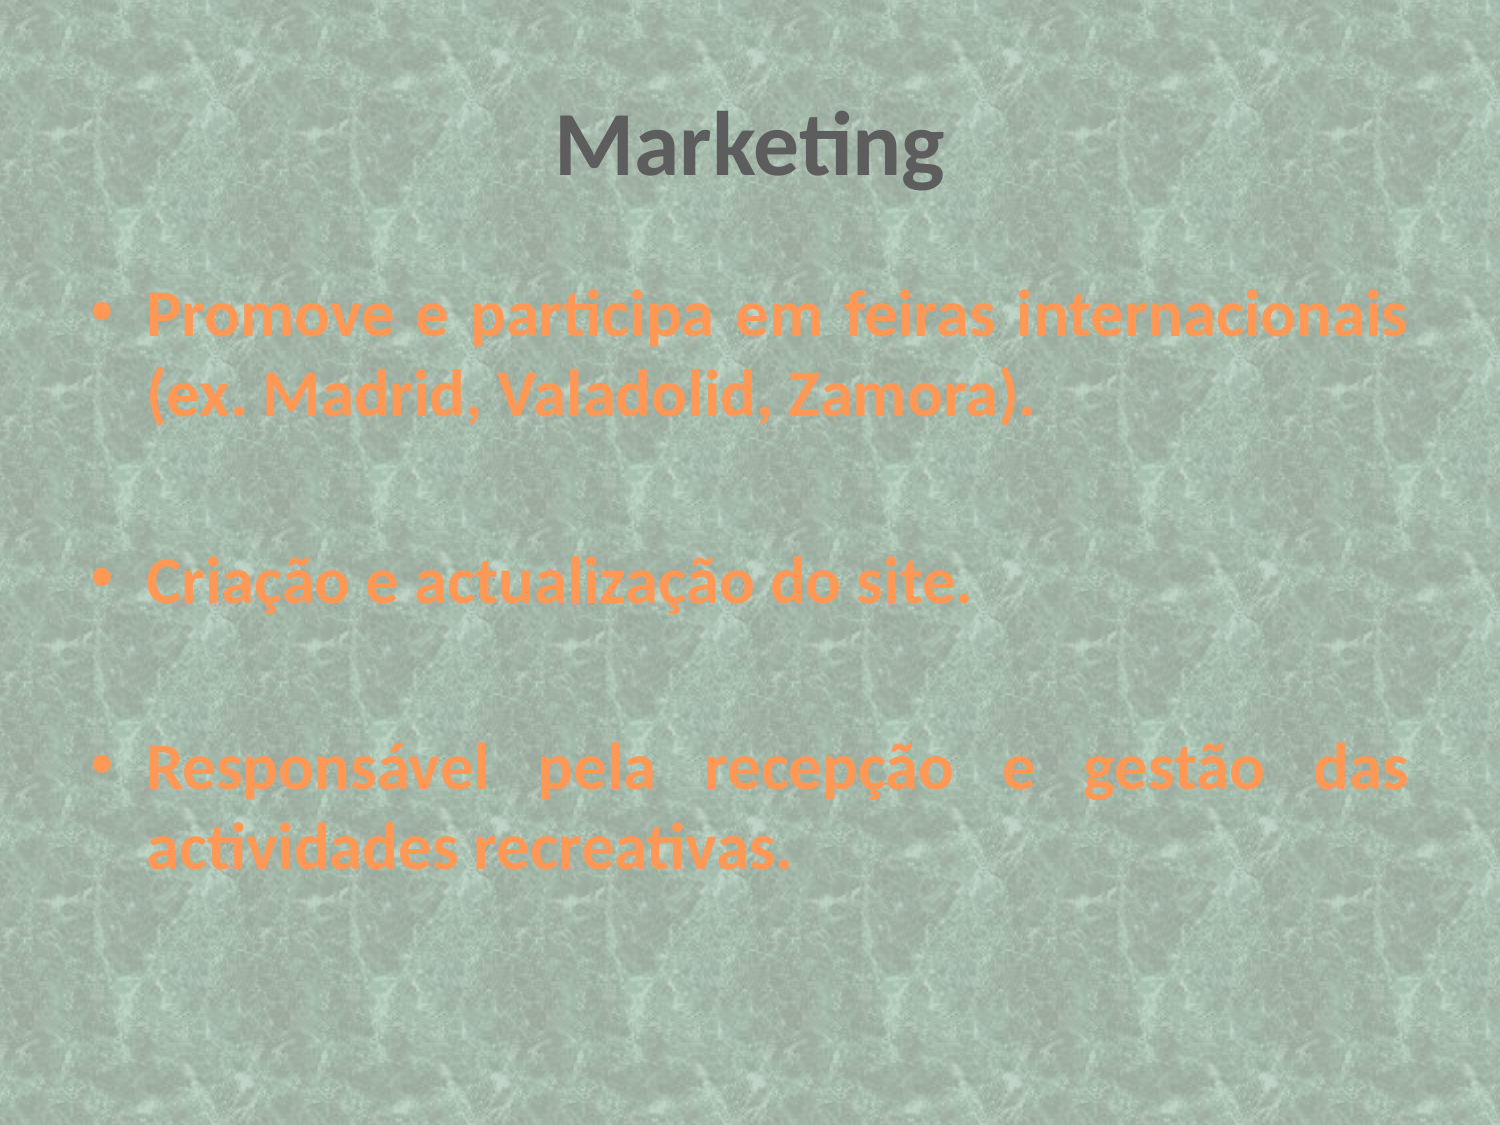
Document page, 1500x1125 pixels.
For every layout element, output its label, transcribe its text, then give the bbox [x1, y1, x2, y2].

title Marketing [75, 45, 1425, 233]
list Promove e participa em feiras internacionais (ex. Madrid, Valadolid, Zamora). Criação e actualização do site. Responsável pela recepção e gestão das actividades recreativas. [75, 262, 1425, 1005]
